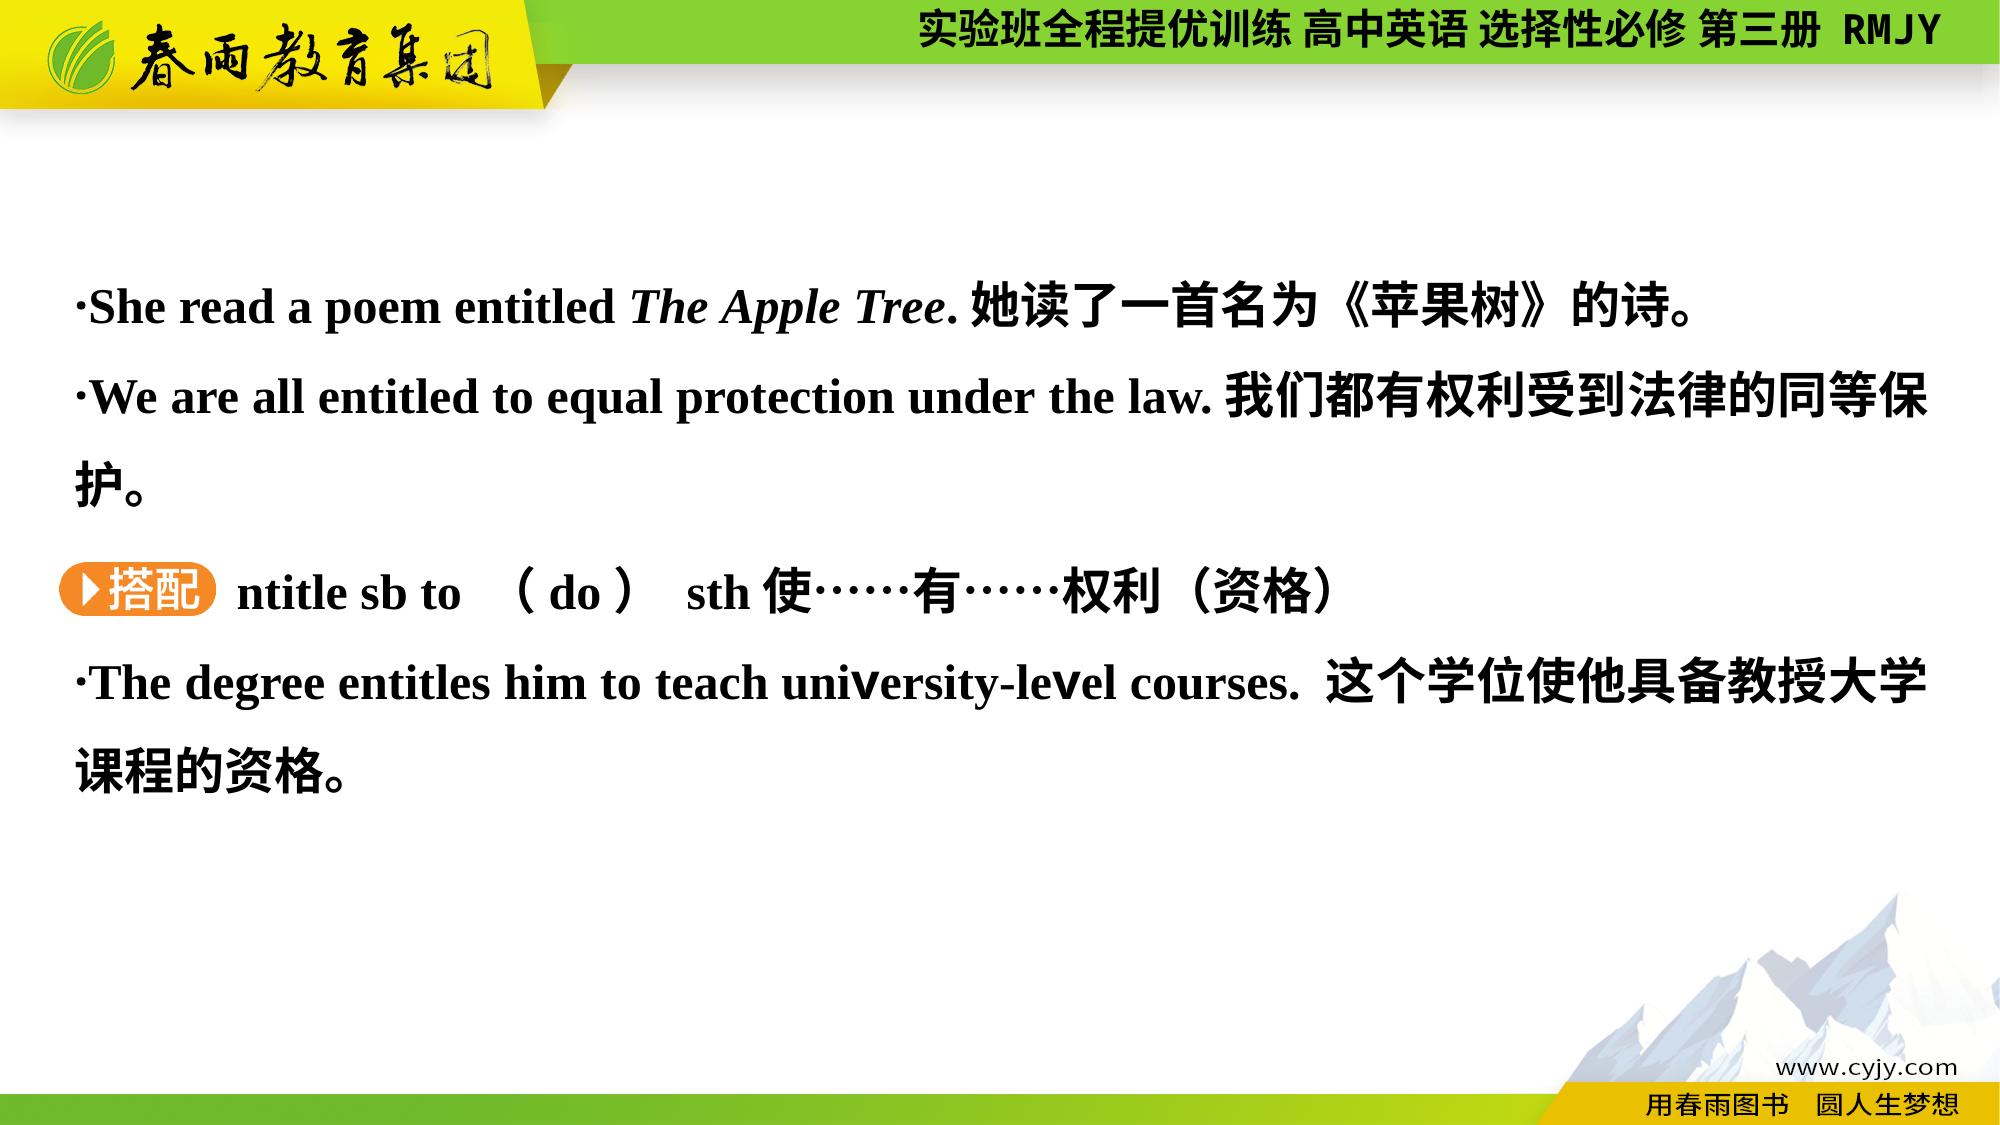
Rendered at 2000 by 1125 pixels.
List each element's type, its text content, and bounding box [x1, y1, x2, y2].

list ·She read a poem entitled The Apple Tree.她读了一首名为《苹果树》的诗。 ·We are all entitled to equal protection under the law.我们都有权利受到法律的同等保护。 [59, 235, 1944, 513]
text_box ntitle sb to （do） sth使……有……权利（资格） ·The degree entitles him to teach university-level courses. 这个学位使他具备教授大学课程的资格。 [59, 522, 1944, 808]
picture [0, 0, 2000, 1125]
